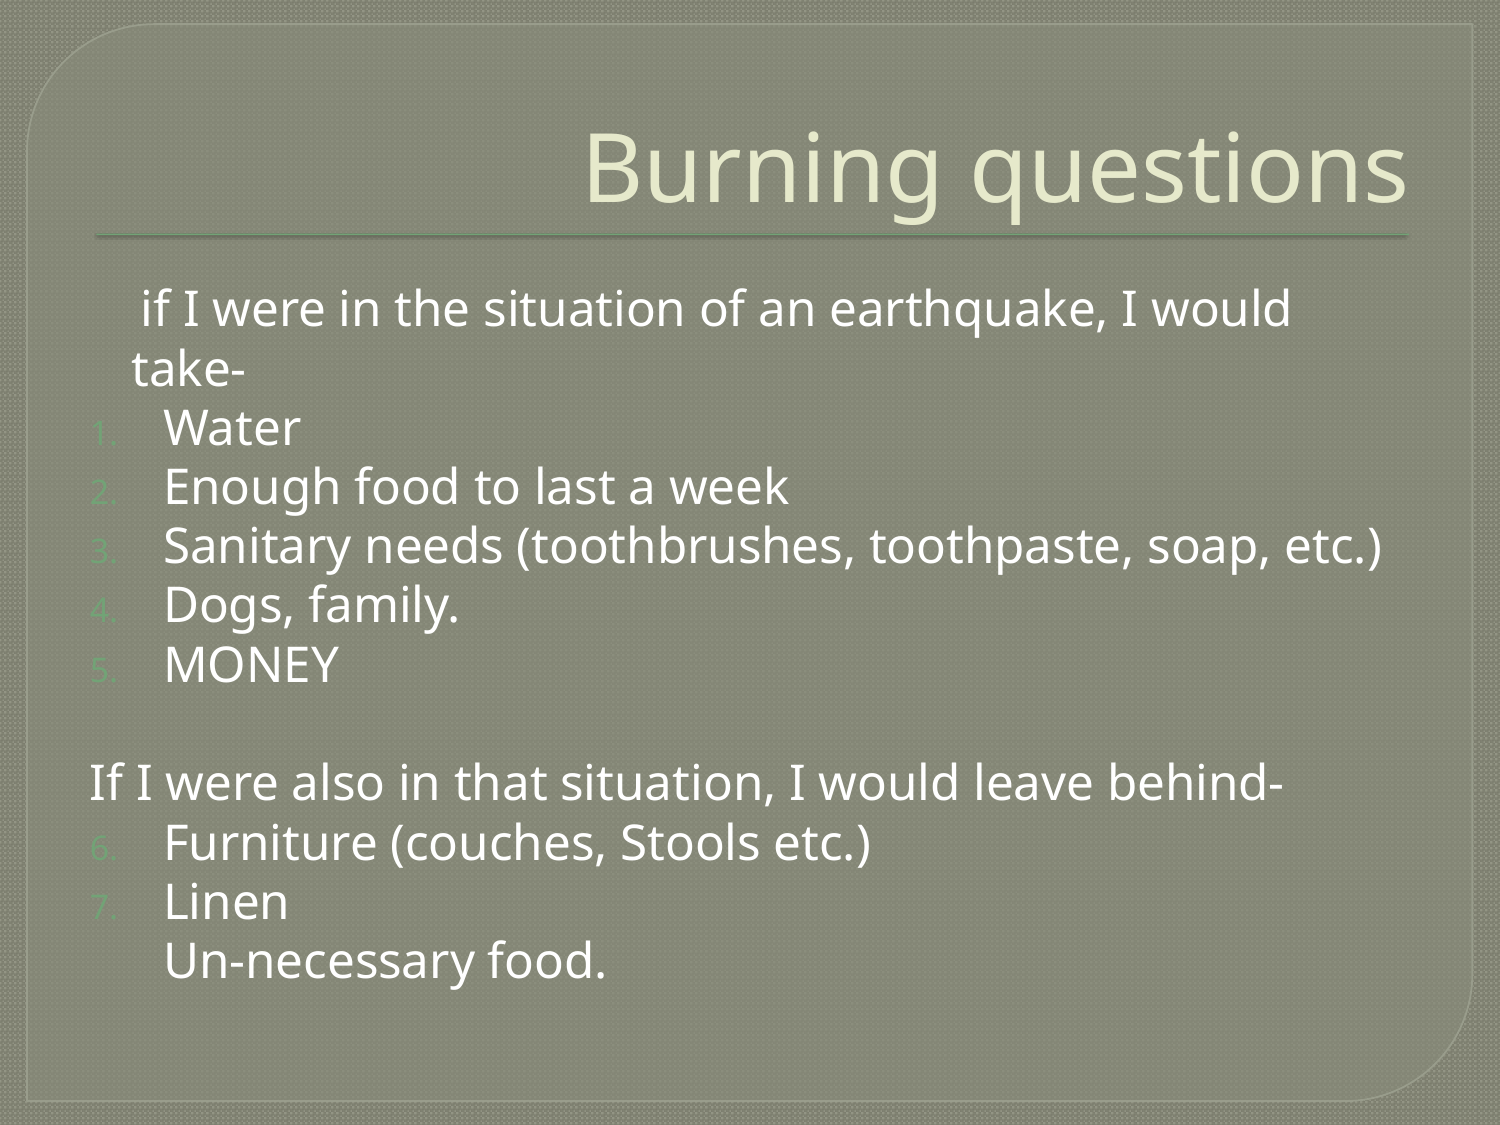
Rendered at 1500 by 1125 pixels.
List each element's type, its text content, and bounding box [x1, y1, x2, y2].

title Burning questions [75, 41, 1425, 230]
list if I were in the situation of an earthquake, I would take- Water Enough food to last a week Sanitary needs (toothbrushes, toothpaste, soap, etc.) Dogs, family. MONEY If I were also in that situation, I would leave behind- Furniture (couches, Stools etc.) Linen Un-necessary food. [75, 270, 1425, 1013]
